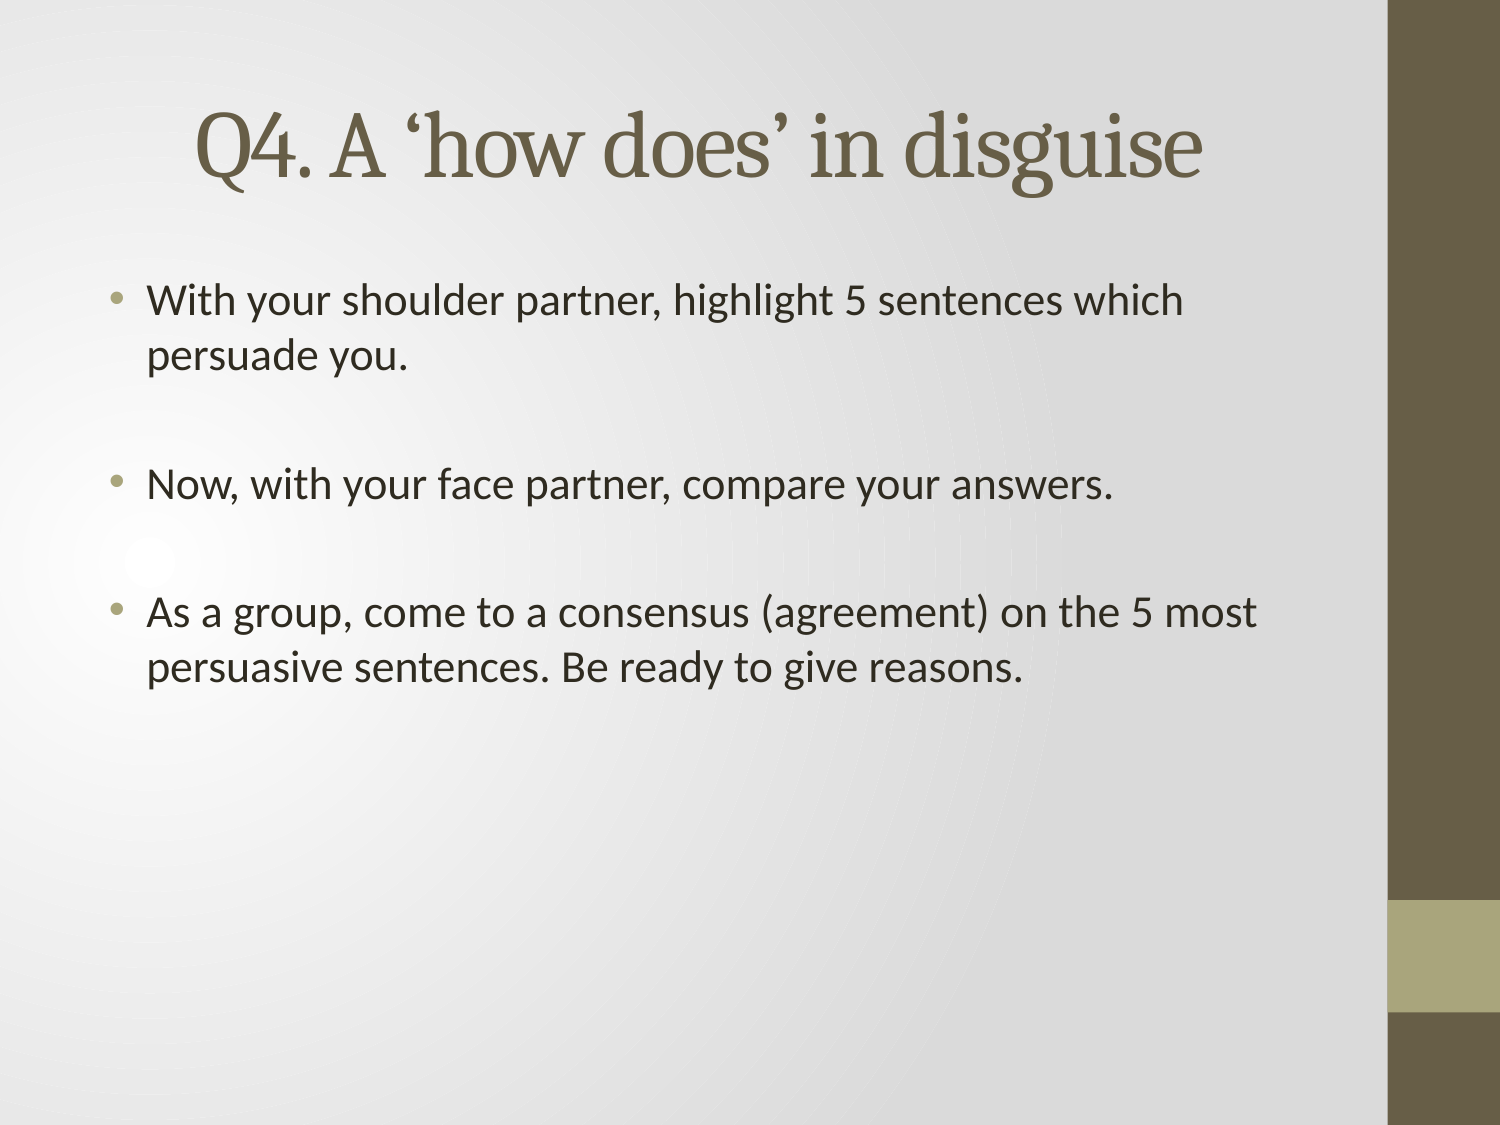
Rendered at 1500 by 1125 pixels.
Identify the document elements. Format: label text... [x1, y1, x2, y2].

list With your shoulder partner, highlight 5 sentences which persuade you. Now, with your face partner, compare your answers. As a group, come to a consensus (agreement) on the 5 most persuasive sentences. Be ready to give reasons. [75, 262, 1325, 1050]
title Q4. A ‘how does’ in disguise [75, 45, 1325, 233]
